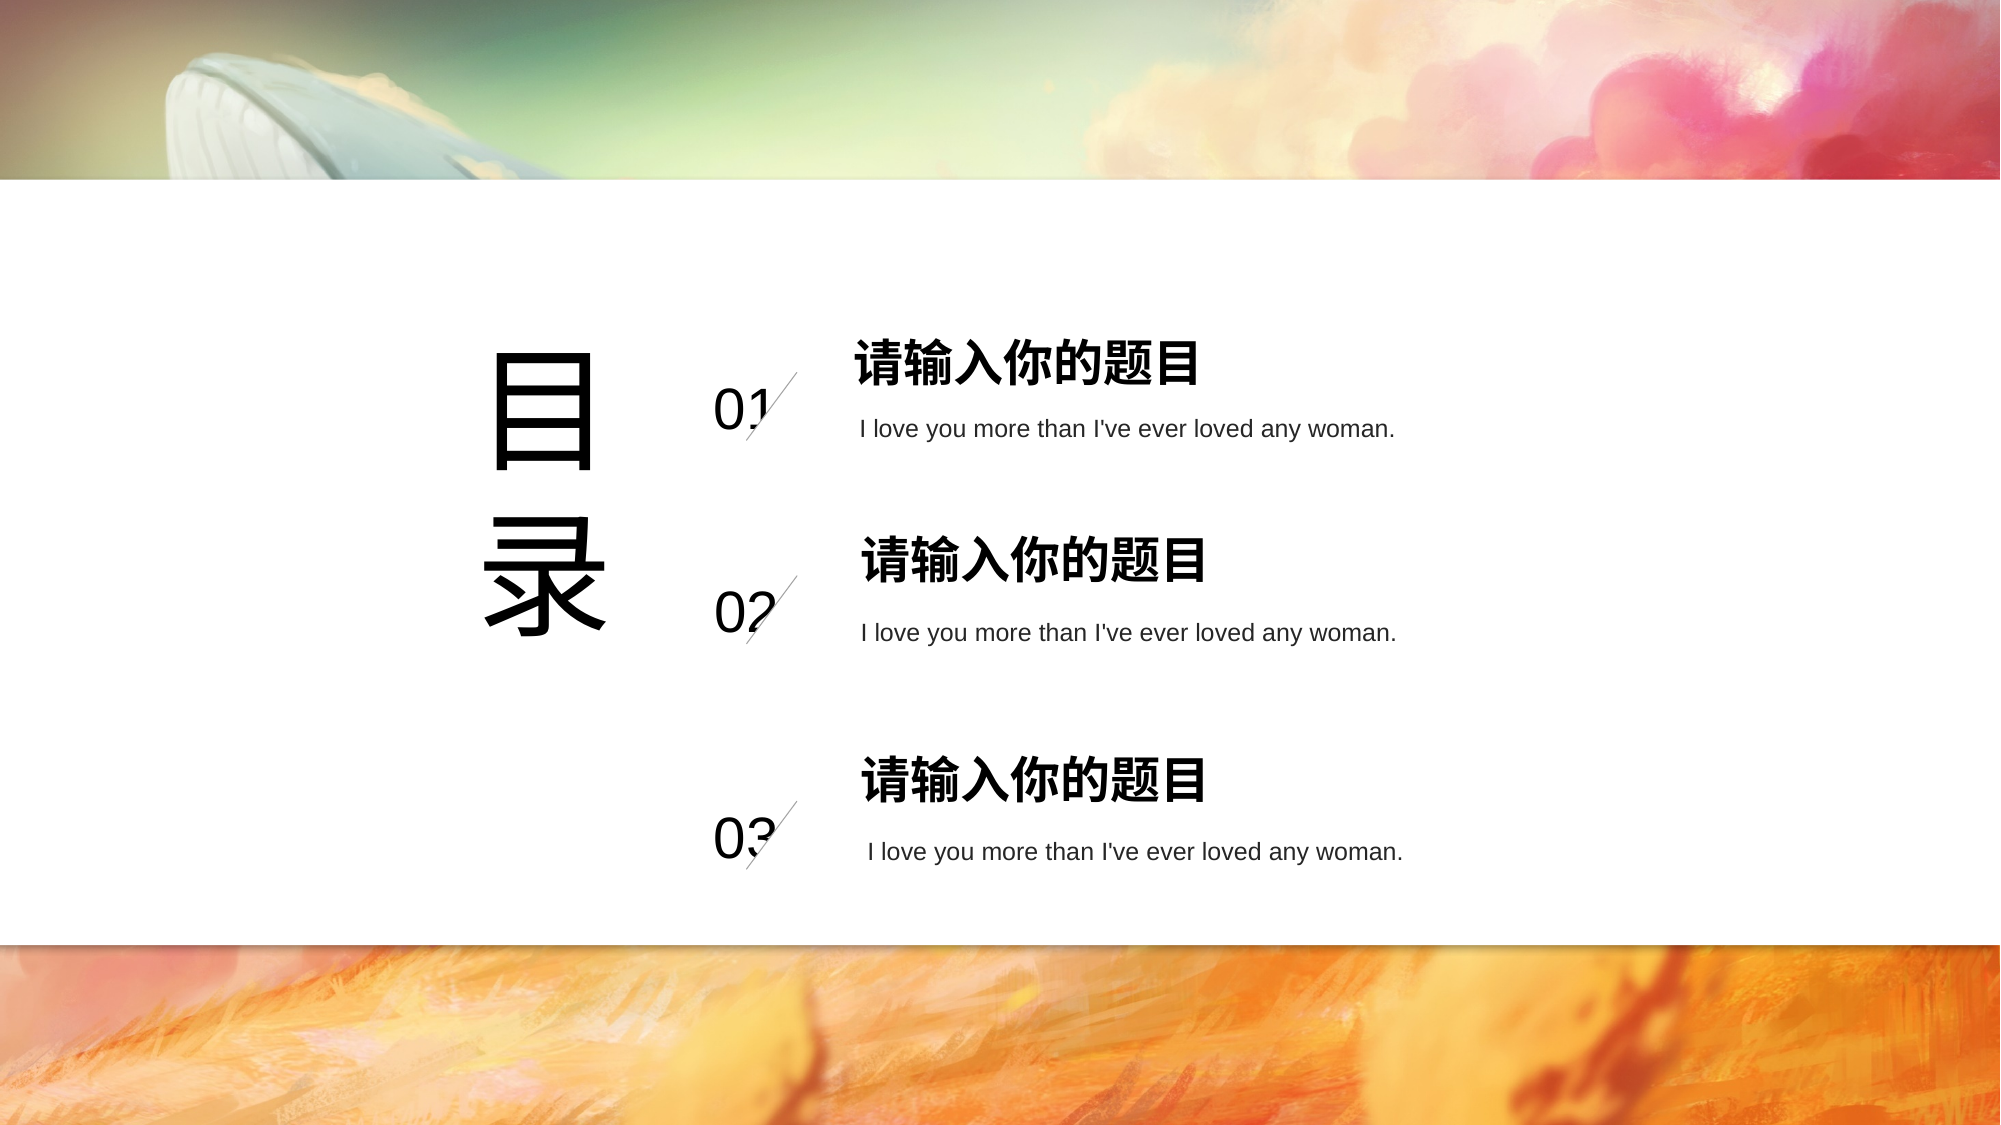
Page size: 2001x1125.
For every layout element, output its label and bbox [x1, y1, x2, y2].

text_box [697, 792, 797, 879]
picture [0, 0, 2000, 1125]
text_box [697, 363, 797, 450]
text_box [697, 566, 797, 653]
